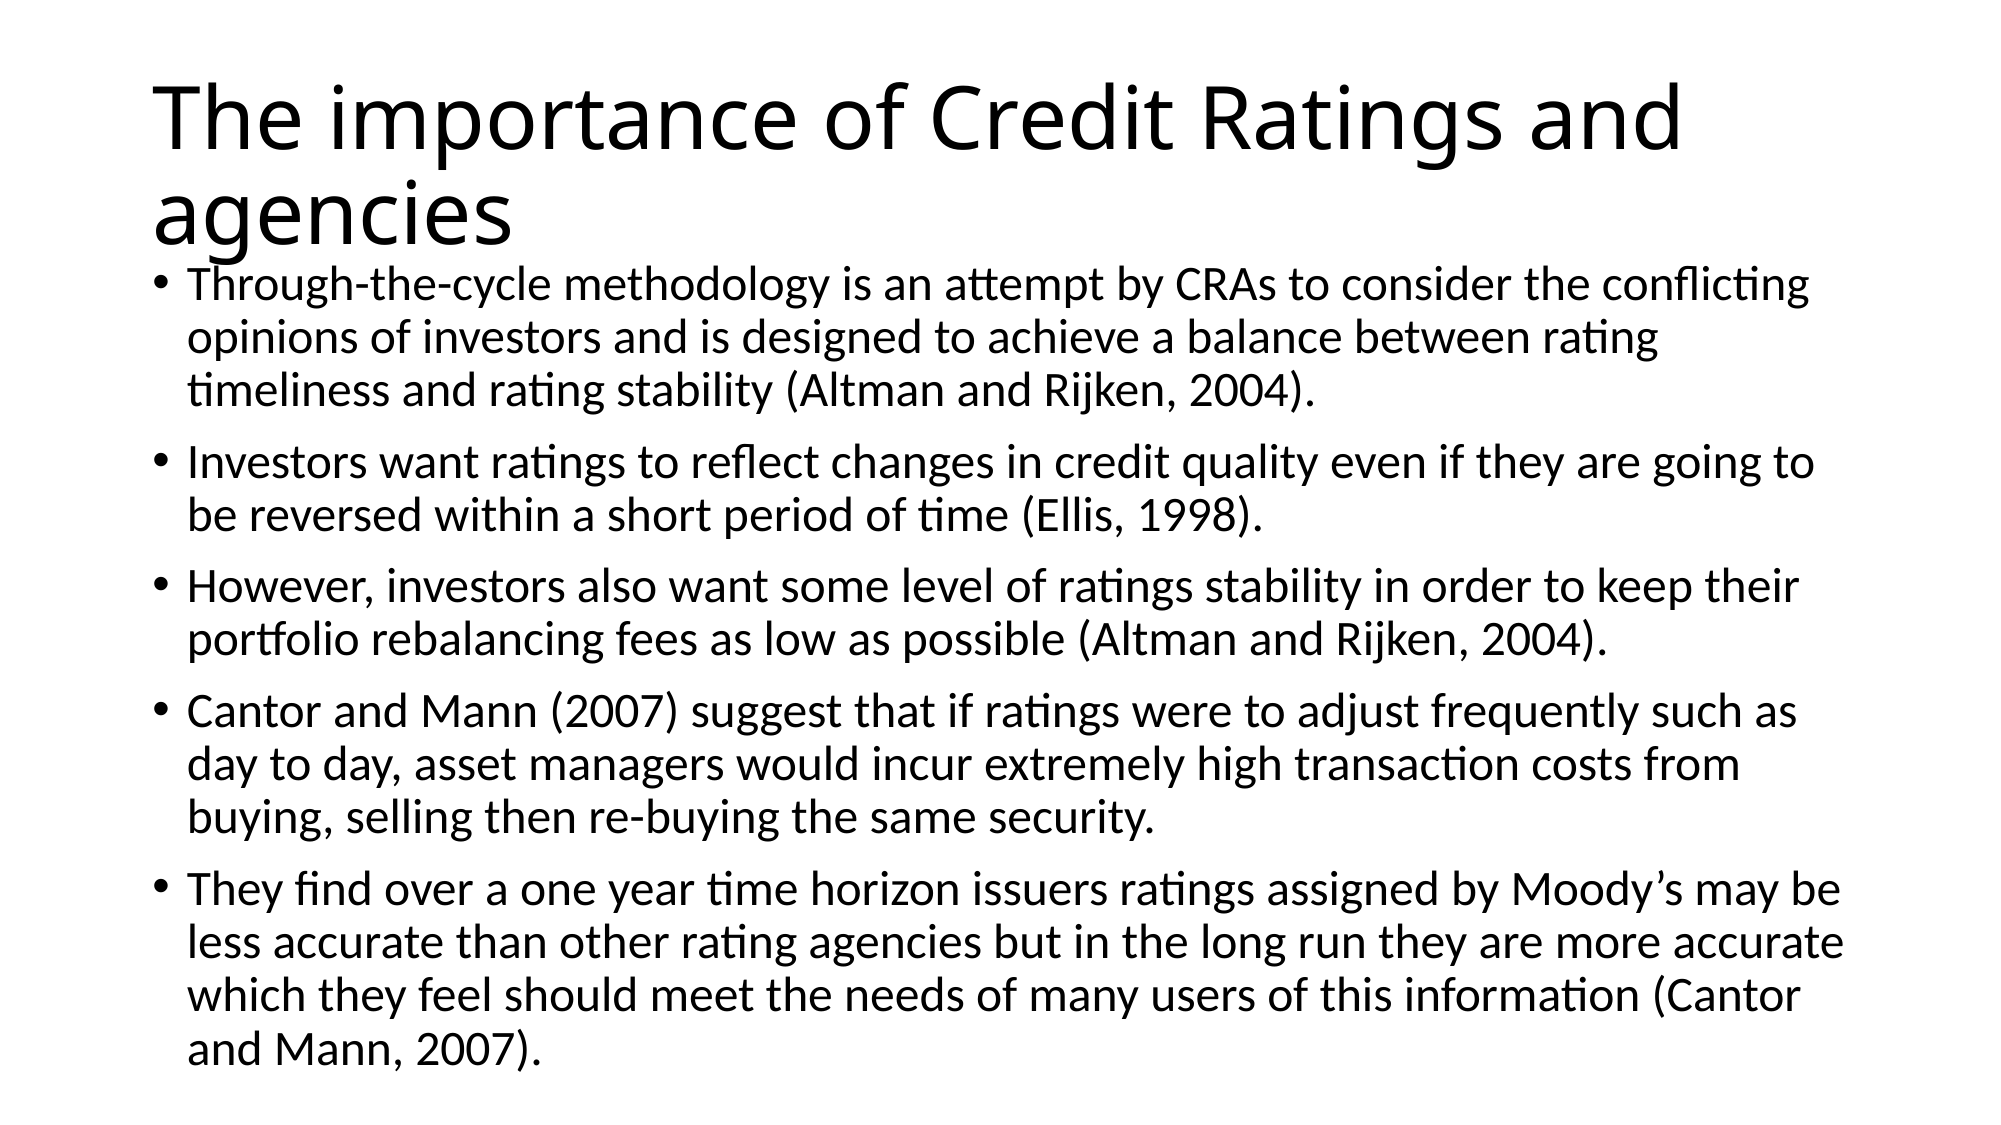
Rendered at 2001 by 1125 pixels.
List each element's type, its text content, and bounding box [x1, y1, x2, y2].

title The importance of Credit Ratings and agencies [137, 59, 1863, 249]
list Through-the-cycle methodology is an attempt by CRAs to consider the conflicting opinions of investors and is designed to achieve a balance between rating timeliness and rating stability (Altman and Rijken, 2004). Investors want ratings to reflect changes in credit quality even if they are going to be reversed within a short period of time (Ellis, 1998). However, investors also want some level of ratings stability in order to keep their portfolio rebalancing fees as low as possible (Altman and Rijken, 2004). Cantor and Mann (2007) suggest that if ratings were to adjust frequently such as day to day, asset managers would incur extremely high transaction costs from buying, selling then re-buying the same security. They find over a one year time horizon issuers ratings assigned by Moody’s may be less accurate than other rating agencies but in the long run they are more accurate which they feel should meet the needs of many users of this information (Cantor and Mann, 2007). [137, 249, 1863, 1094]
